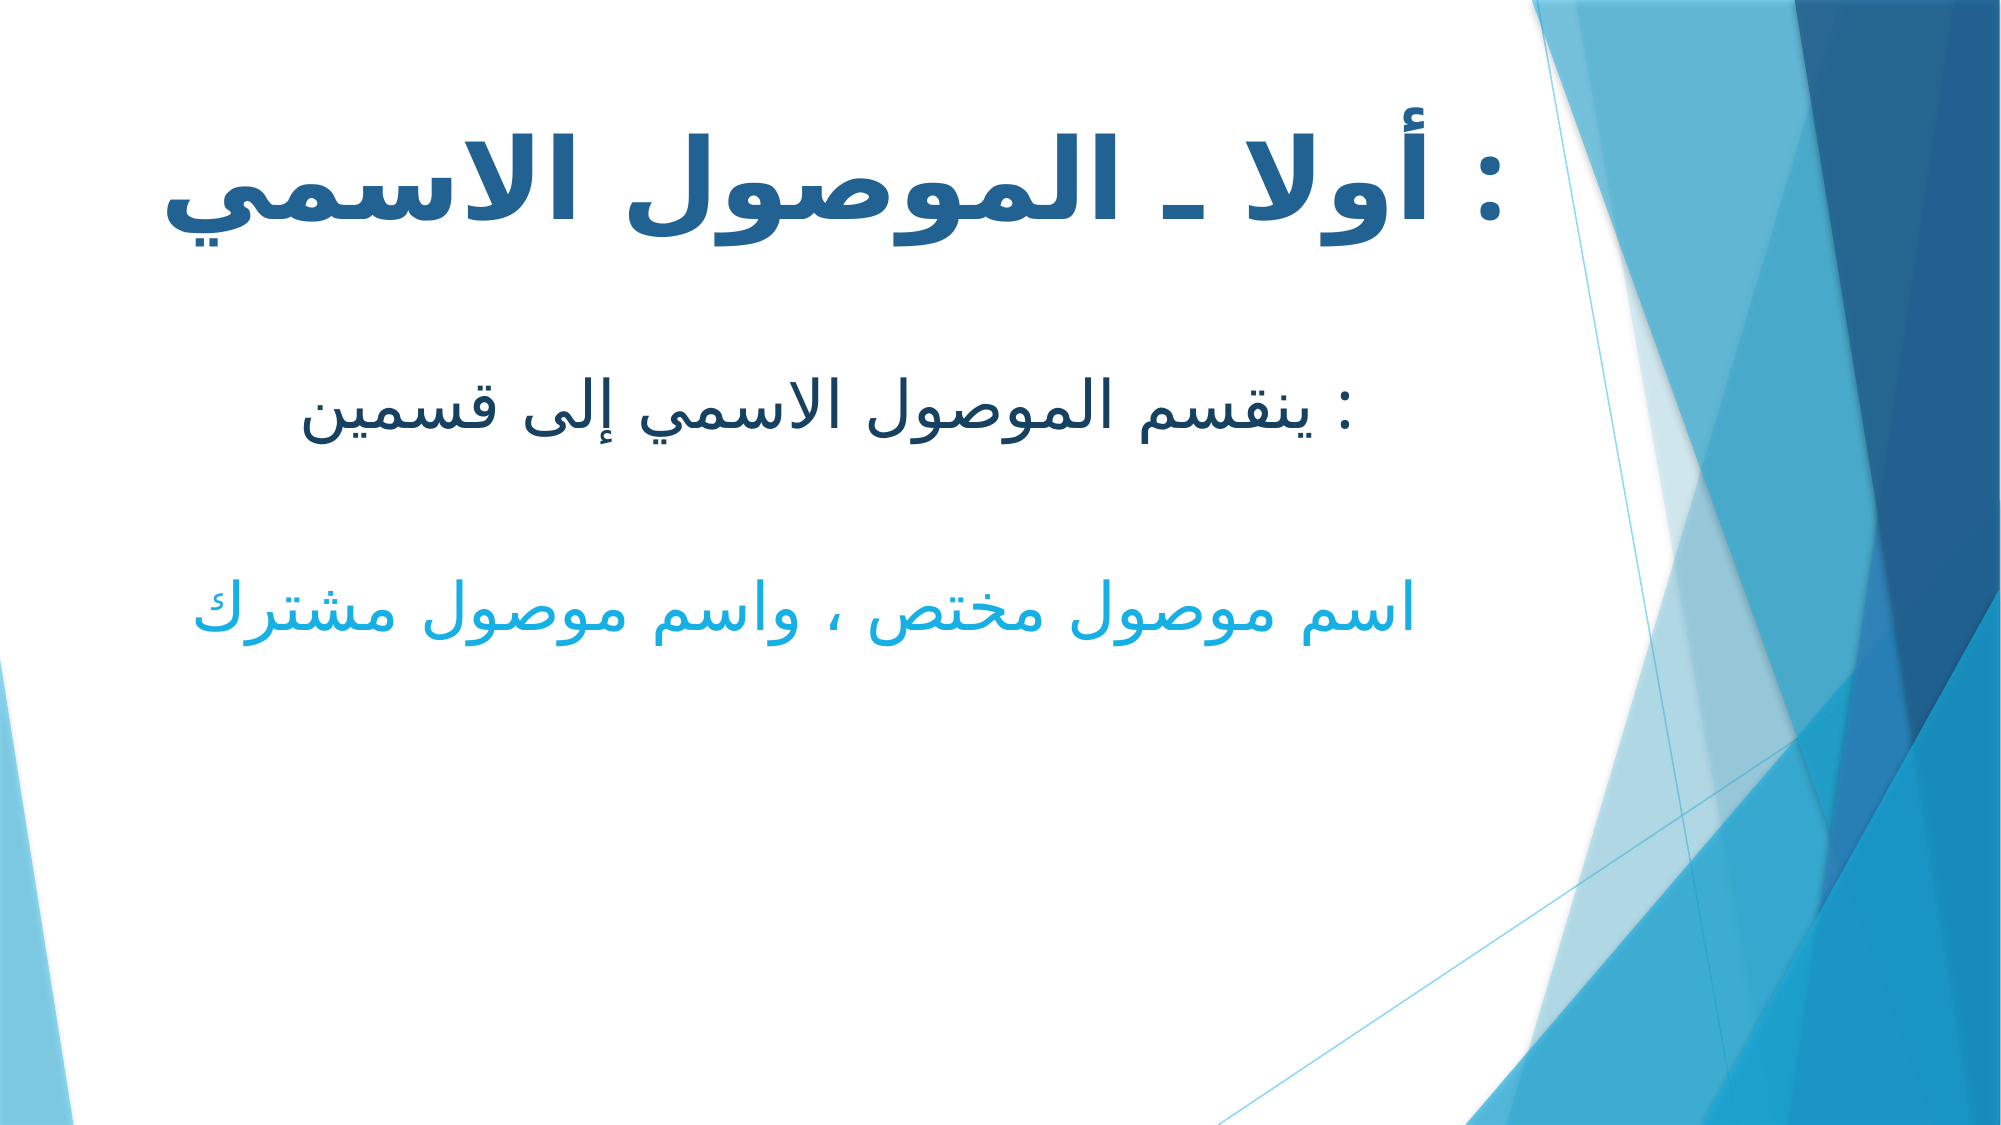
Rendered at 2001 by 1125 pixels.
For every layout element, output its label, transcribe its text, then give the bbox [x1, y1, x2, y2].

title أولا ـ الموصول الاسمي : [111, 99, 1522, 317]
list ينقسم الموصول الاسمي إلى قسمين : اسم موصول مختص ، واسم موصول مشترك [111, 354, 1522, 992]
